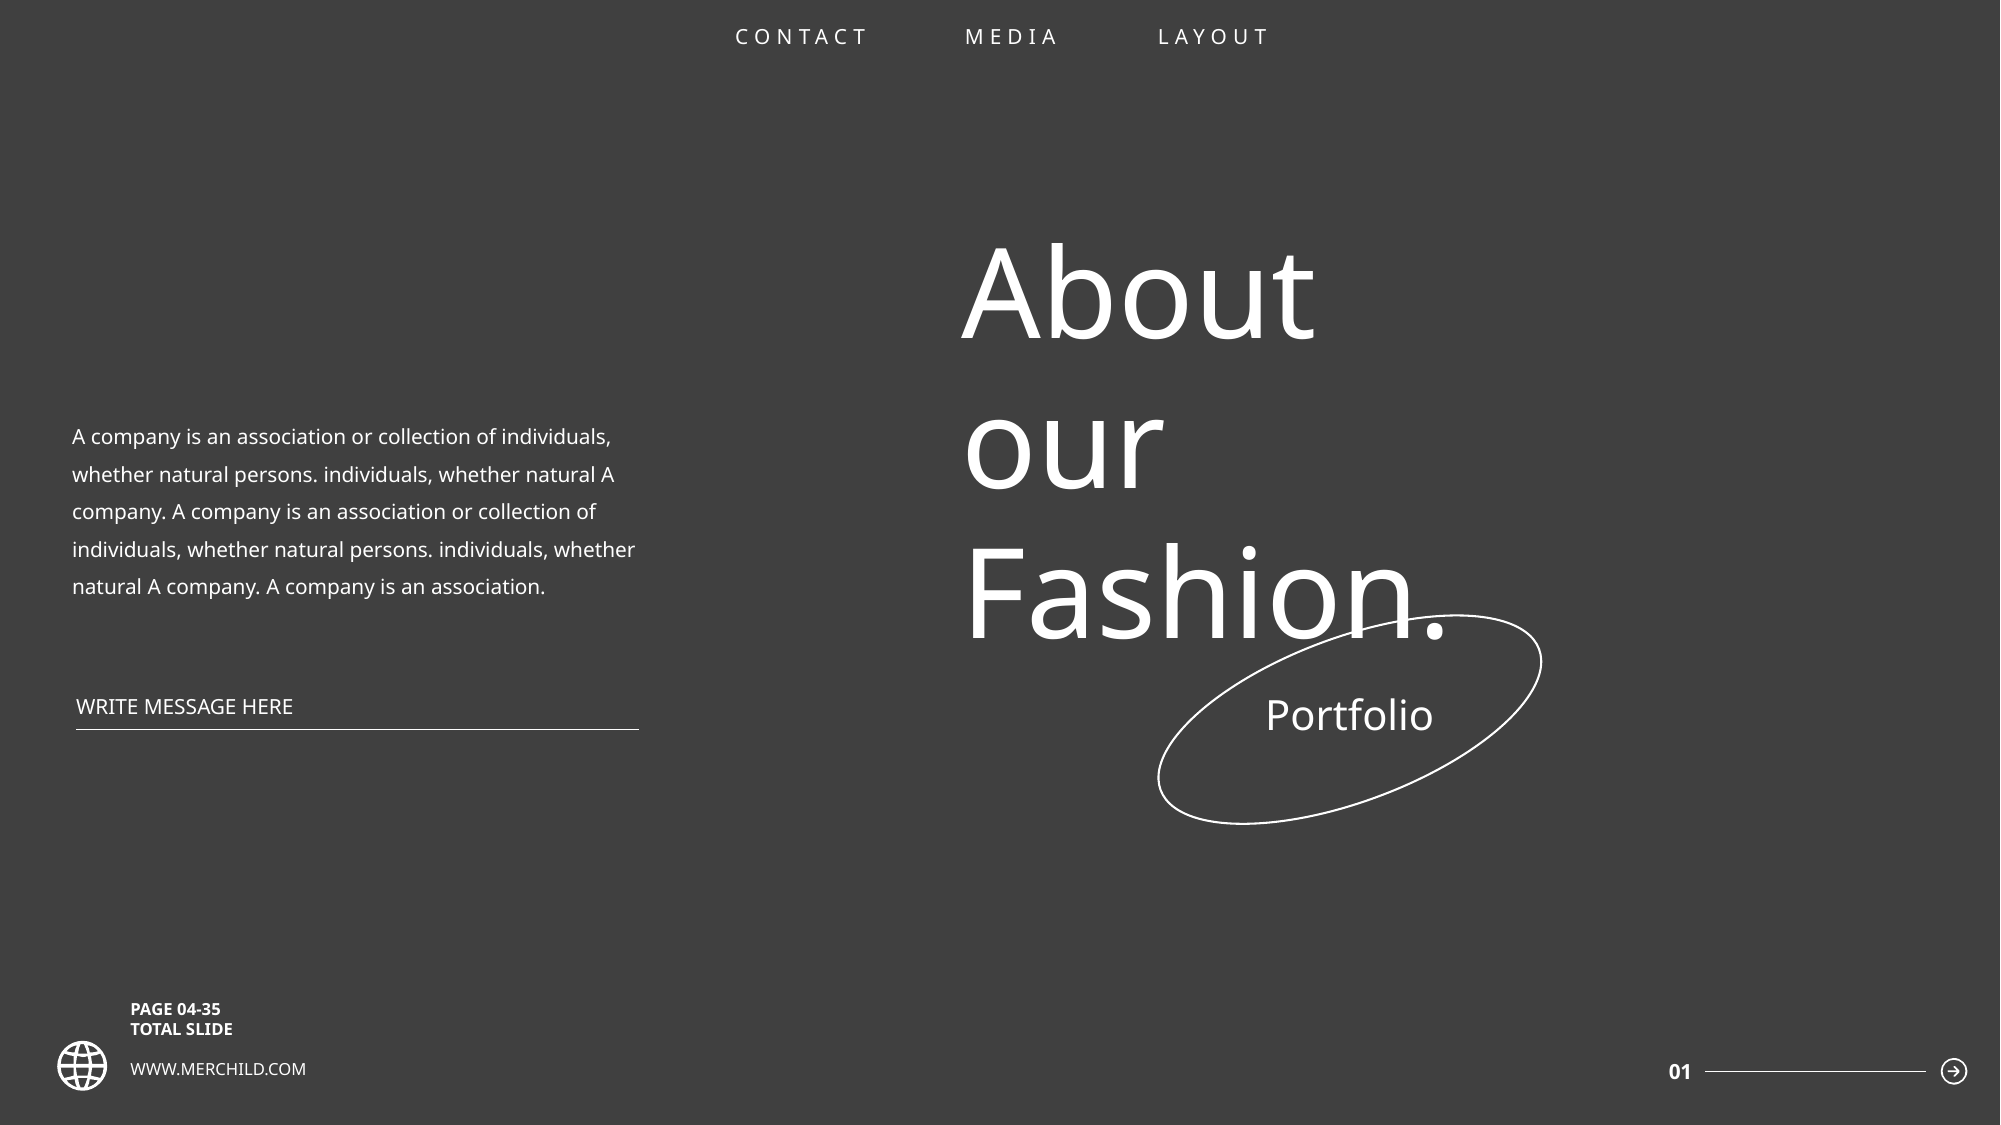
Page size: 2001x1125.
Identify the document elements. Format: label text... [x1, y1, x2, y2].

text_box About our Fashion. [946, 205, 1546, 671]
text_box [57, 991, 341, 1101]
text_box Portfolio [1206, 681, 1356, 747]
text_box A company is an association or collection of individuals, whether natural persons. individuals, whether natural A company. A company is an association or collection of individuals, whether natural persons. individuals, whether natural A company. A company is an association. [57, 404, 674, 492]
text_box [977, 0, 1027, 332]
text_box [1240, 630, 1356, 681]
text_box WRITE MESSAGE HERE [61, 686, 312, 727]
picture [1356, 210, 1828, 916]
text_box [1654, 1051, 1968, 1091]
text_box [1157, 704, 1356, 825]
